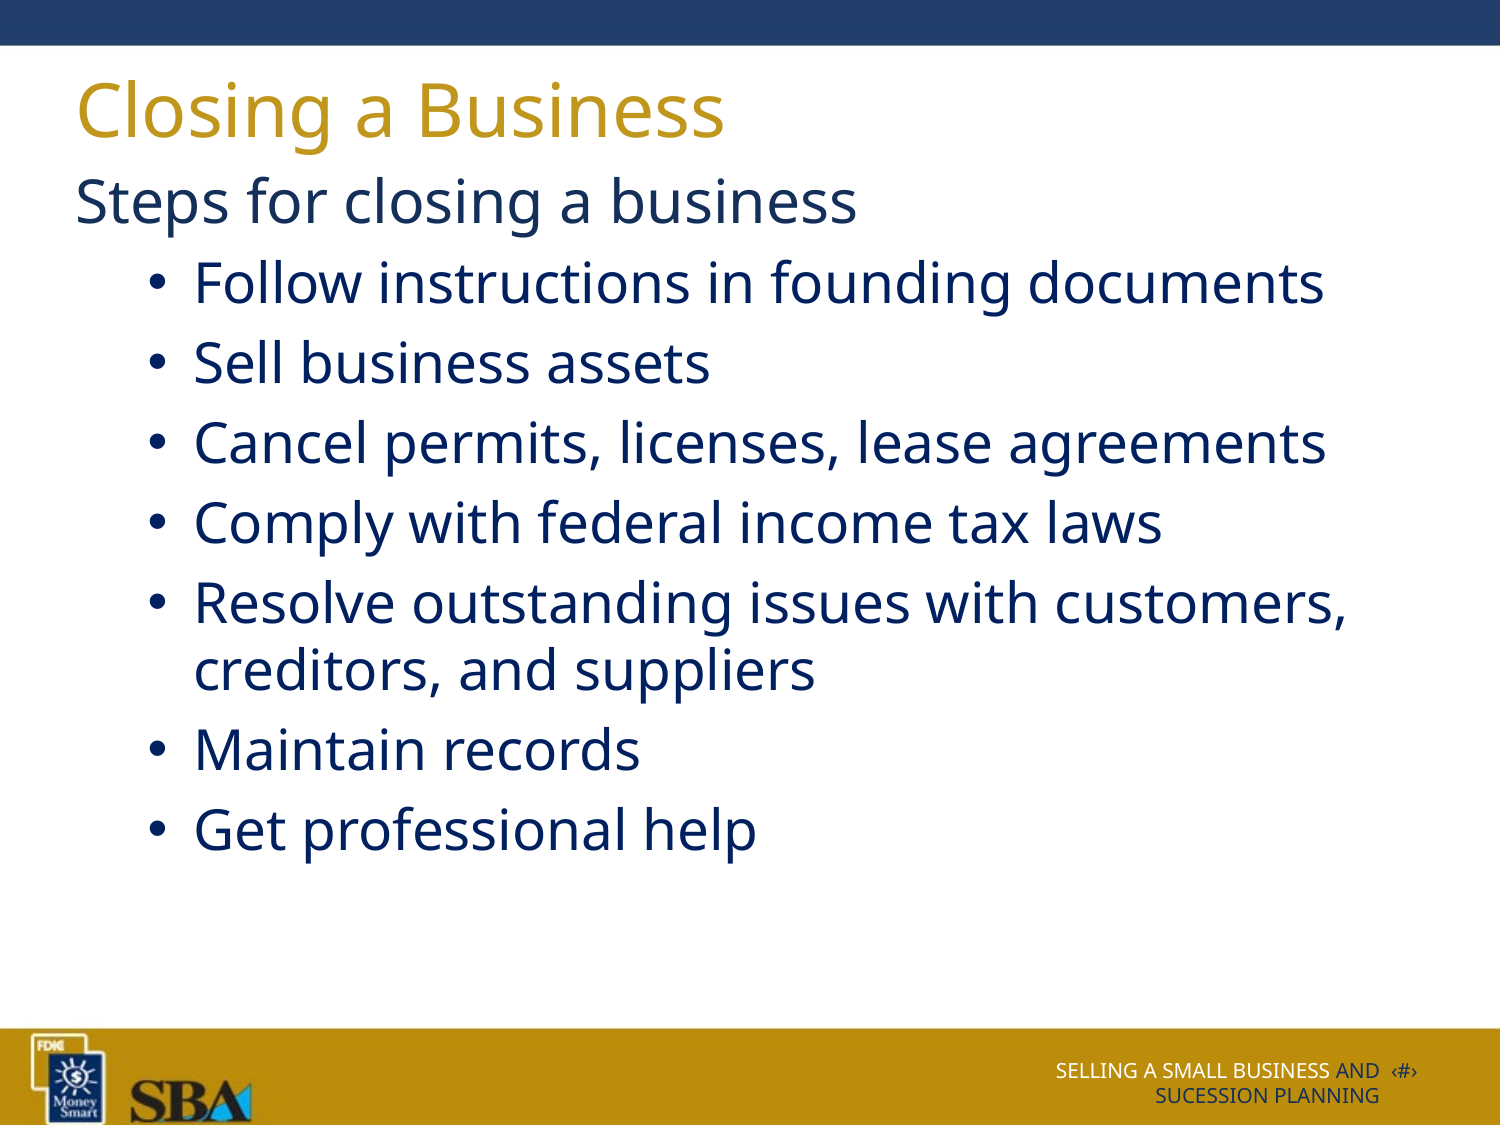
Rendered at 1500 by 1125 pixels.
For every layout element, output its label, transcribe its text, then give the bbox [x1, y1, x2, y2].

title Closing a Business [74, 61, 1426, 161]
list Steps for closing a business Follow instructions in founding documents Sell business assets Cancel permits, licenses, lease agreements Comply with federal income tax laws Resolve outstanding issues with customers, creditors, and suppliers Maintain records Get professional help [74, 161, 1426, 863]
picture [0, 0, 1500, 1125]
